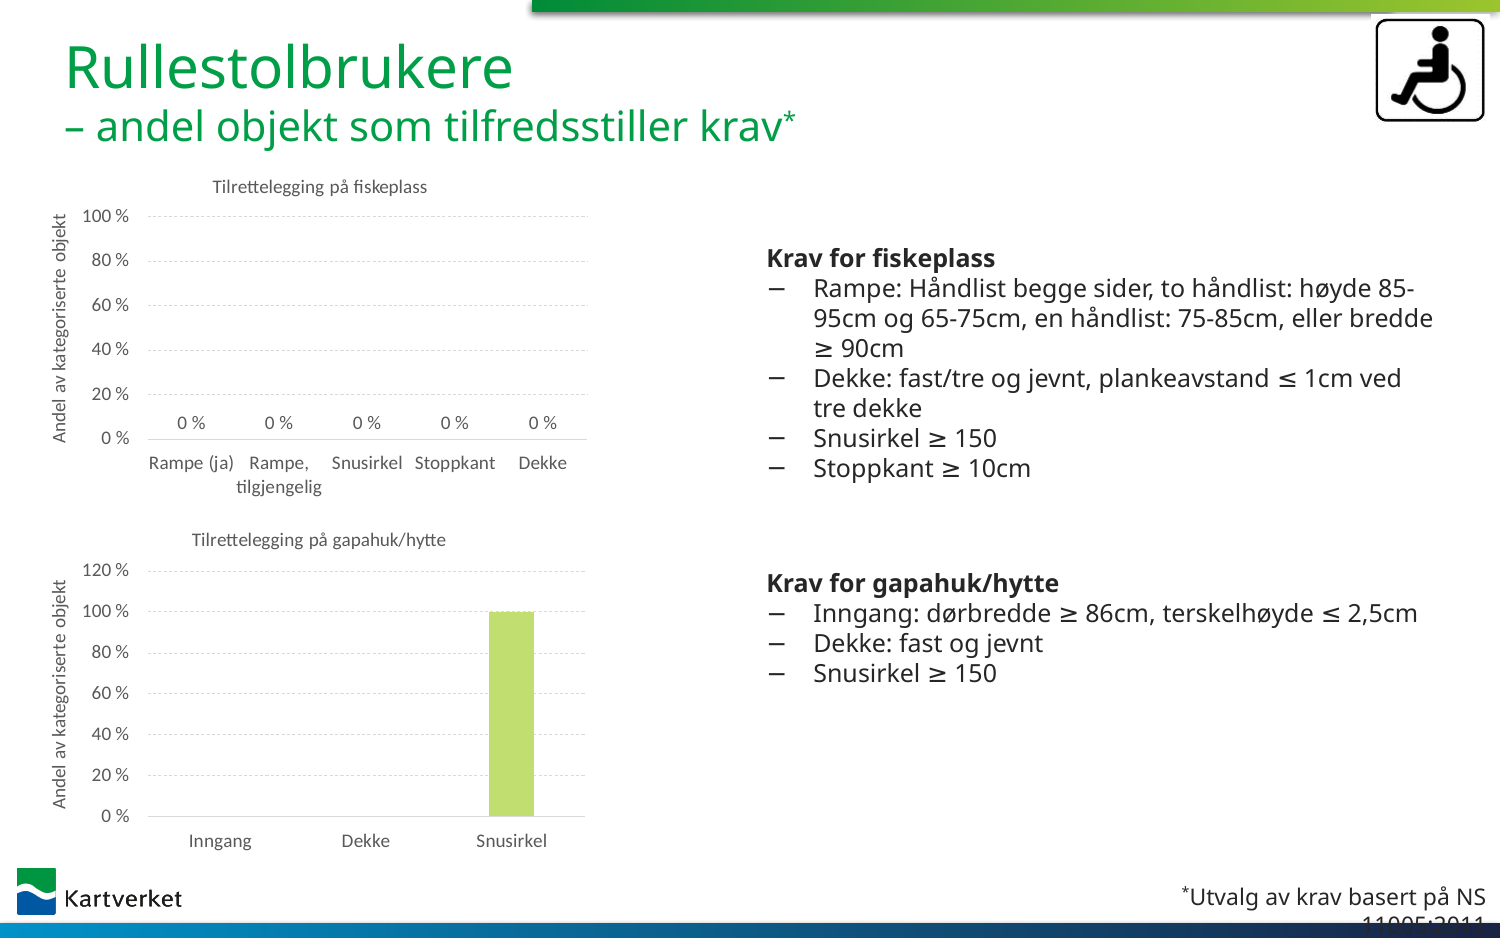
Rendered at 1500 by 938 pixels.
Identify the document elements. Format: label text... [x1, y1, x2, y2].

picture [41, 520, 596, 859]
text_box Rullestolbrukere – andel objekt som tilfredsstiller krav* [49, 29, 1431, 158]
text_box *Utvalg av krav basert på NS 11005:2011 [1068, 873, 1500, 938]
picture [41, 166, 598, 505]
text_box Krav for fiskeplass Rampe: Håndlist begge sider, to håndlist: høyde 85-95cm og 65-75cm, en håndlist: 75-85cm, eller bredde ≥ 90cm Dekke: fast/tre og jevnt, plankeavstand ≤ 1cm ved tre dekke Snusirkel ≥ 150 Stoppkant ≥ 10cm [751, 235, 1452, 490]
picture [1371, 13, 1491, 127]
text_box Krav for gapahuk/hytte Inngang: dørbredde ≥ 86cm, terskelhøyde ≤ 2,5cm Dekke: fast og jevnt Snusirkel ≥ 150 [751, 560, 1452, 695]
